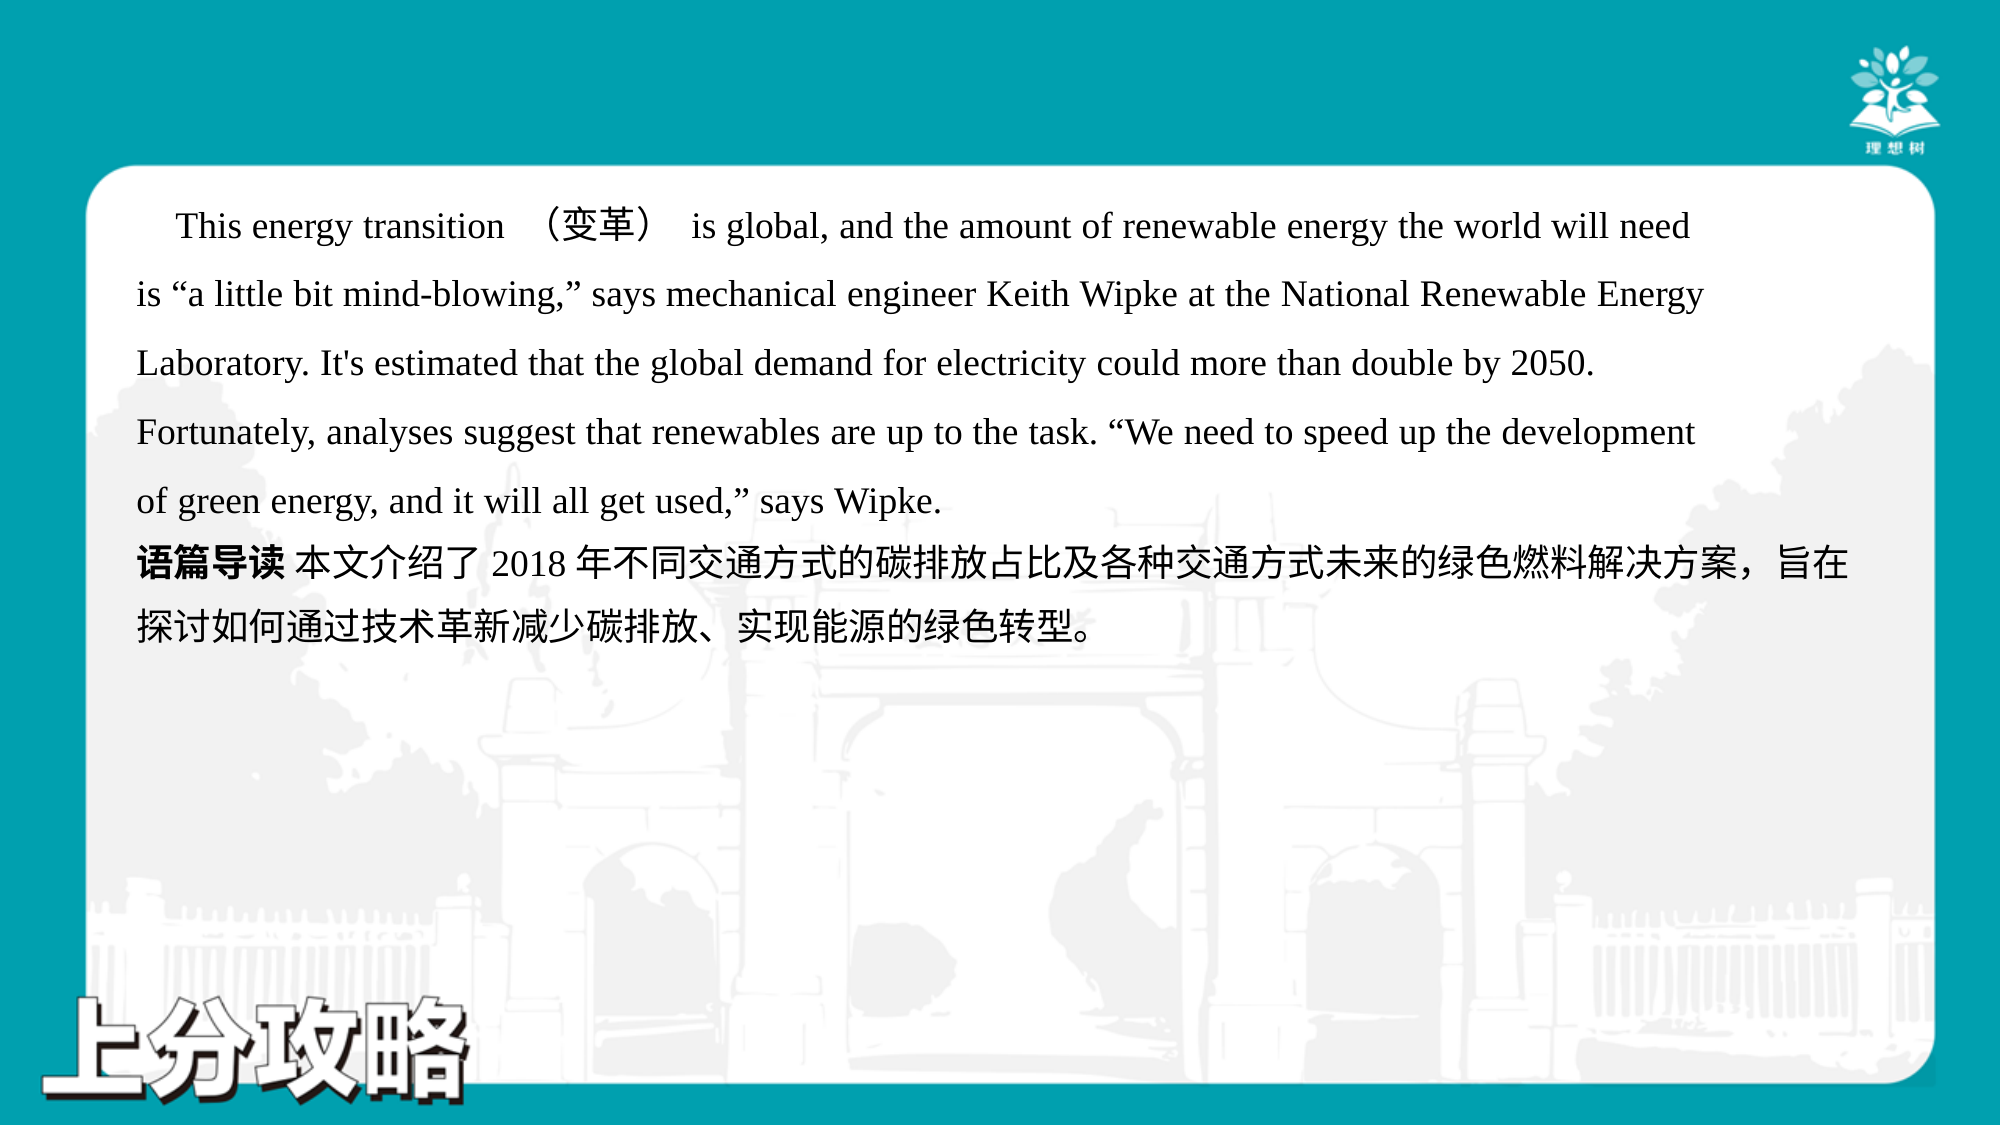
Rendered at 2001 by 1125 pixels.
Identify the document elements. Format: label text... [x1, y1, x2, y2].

picture [0, 0, 2000, 1125]
text_box 语篇导读 本文介绍了2018年不同交通方式的碳排放占比及各种交通方式未来的绿色燃料解决方案，旨在 探讨如何通过技术革新减少碳排放、实现能源的绿色转型。 [136, 514, 1865, 642]
text_box This energy transition （变革） is global, and the amount of renewable energy the world will need is “a little bit mind-blowing,” says mechanical engineer Keith Wipke at the National Renewable Energy Laboratory. It's estimated that the global demand for electricity could more than double by 2050. Fortunately, analyses suggest that renewables are up to the task. “We need to speed up the development of green energy, and it will all get used,” says Wipke.#3.5 [136, 176, 1865, 511]
